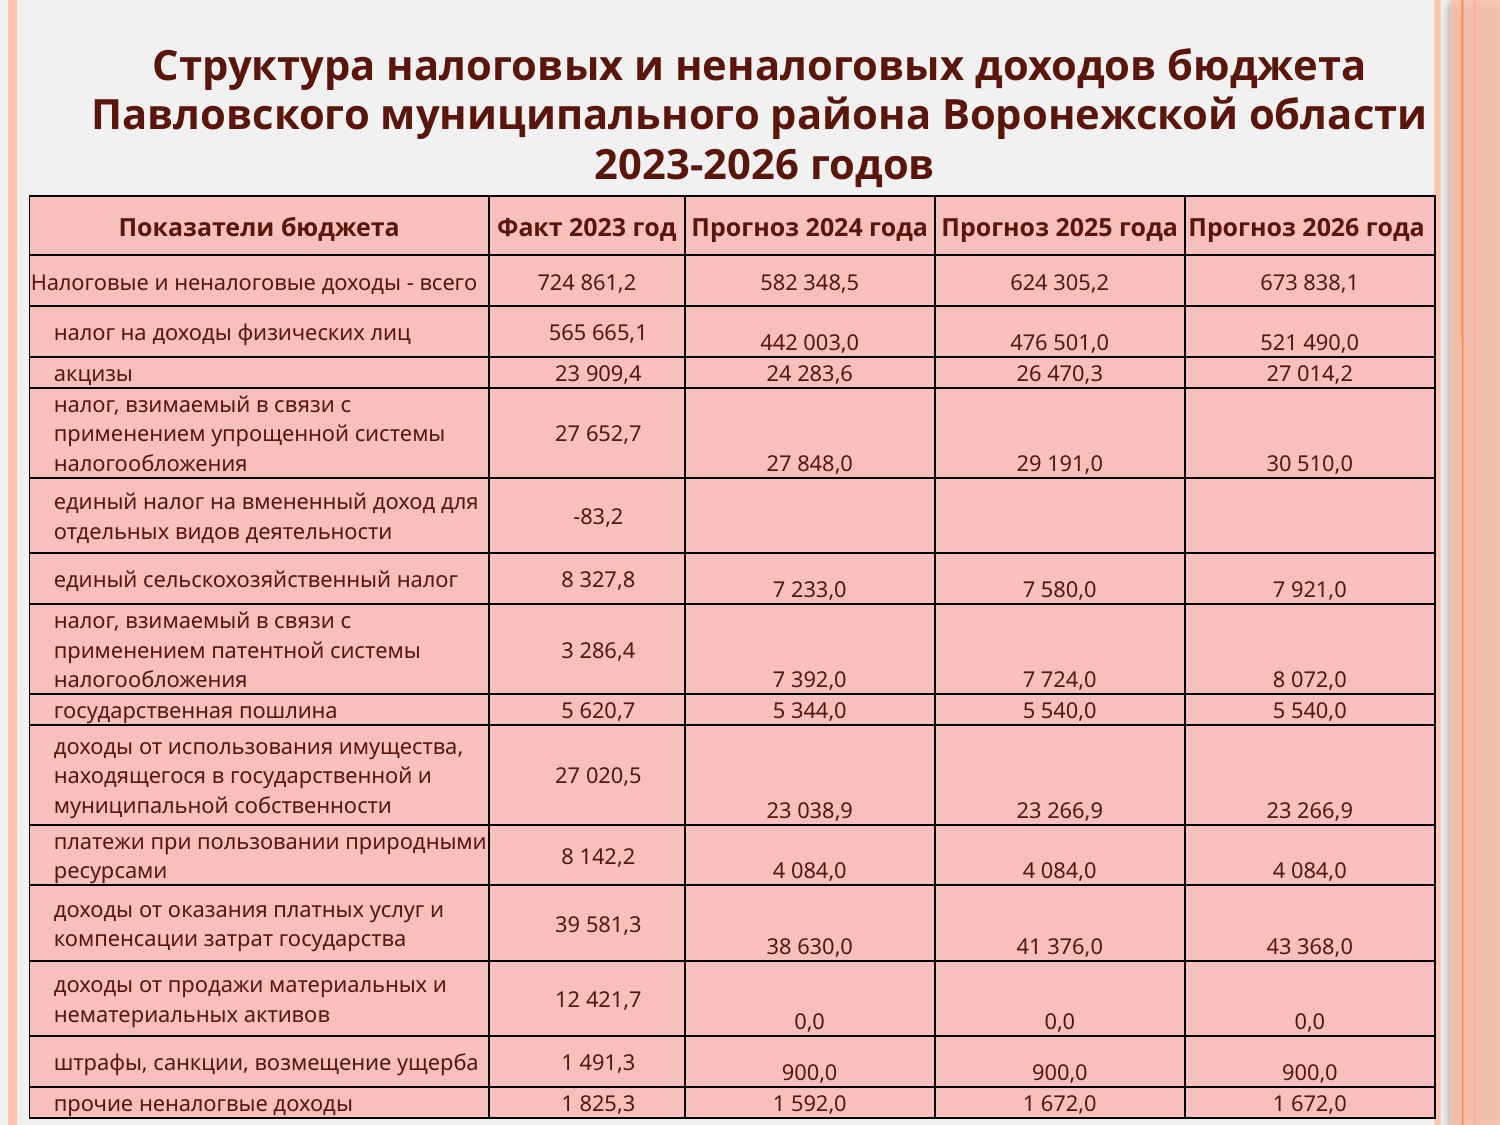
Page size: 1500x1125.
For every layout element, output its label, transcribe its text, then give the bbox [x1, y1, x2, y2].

table_cell 12 421,7 [490, 962, 684, 1035]
table_cell 29 191,0 [936, 389, 1184, 477]
table_cell 27 848,0 [686, 389, 934, 477]
table_cell налог, взимаемый в связи с применением патентной системы налогообложения [30, 605, 488, 693]
table_cell 7 724,0 [936, 605, 1184, 693]
table_cell 23 266,9 [1186, 726, 1434, 824]
table_cell -83,2 [490, 479, 684, 552]
table_header Прогноз 2026 года [1186, 197, 1434, 254]
table_cell 5 540,0 [1186, 695, 1434, 724]
table_cell 7 233,0 [686, 554, 934, 603]
table_cell 7 921,0 [1186, 554, 1434, 603]
table_cell единый сельскохозяйственный налог [30, 554, 488, 603]
table_cell акцизы [30, 358, 488, 387]
list Структура налоговых и неналоговых доходов бюджета Павловского муниципального района Воронежской области 2023-2026 годов [64, 30, 1447, 220]
table_cell 900,0 [1186, 1037, 1434, 1086]
table_cell [1186, 479, 1434, 552]
table_cell 8 072,0 [1186, 605, 1434, 693]
table_cell 582 348,5 [686, 256, 934, 305]
table_cell единый налог на вмененный доход для отдельных видов деятельности [30, 479, 488, 552]
table_cell 5 540,0 [936, 695, 1184, 724]
table_cell государственная пошлина [30, 695, 488, 724]
table_cell доходы от продажи материальных и нематериальных активов [30, 962, 488, 1035]
table_cell налог, взимаемый в связи с применением упрощенной системы налогообложения [30, 389, 488, 477]
table_cell доходы от использования имущества, находящегося в государственной и муниципальной собственности [30, 726, 488, 824]
table_cell 8 327,8 [490, 554, 684, 603]
table_header Прогноз 2024 года [686, 197, 934, 254]
table_cell [936, 479, 1184, 552]
table_cell 565 665,1 [490, 307, 684, 356]
table_cell 7 392,0 [686, 605, 934, 693]
table_cell 7 580,0 [936, 554, 1184, 603]
table_cell 724 861,2 [490, 256, 684, 305]
table_cell 23 266,9 [936, 726, 1184, 824]
table_cell 43 368,0 [1186, 886, 1434, 960]
table_cell 38 630,0 [686, 886, 934, 960]
table_cell 442 003,0 [686, 307, 934, 356]
table_cell 5 620,7 [490, 695, 684, 724]
table_cell 26 470,3 [936, 358, 1184, 387]
table_cell 1 825,3 [490, 1088, 684, 1117]
table_cell 521 490,0 [1186, 307, 1434, 356]
table_cell 0,0 [686, 962, 934, 1035]
table_header Показатели бюджета [30, 197, 488, 254]
table_cell 4 084,0 [686, 826, 934, 884]
table_cell 624 305,2 [936, 256, 1184, 305]
table_cell 900,0 [936, 1037, 1184, 1086]
table_cell платежи при пользовании природными ресурсами [30, 826, 488, 884]
table_cell 0,0 [936, 962, 1184, 1035]
table_cell прочие неналогвые доходы [30, 1088, 488, 1117]
table_cell 673 838,1 [1186, 256, 1434, 305]
table_cell 4 084,0 [1186, 826, 1434, 884]
table_cell 1 672,0 [936, 1088, 1184, 1117]
table_cell 3 286,4 [490, 605, 684, 693]
table_cell 5 344,0 [686, 695, 934, 724]
table_cell 476 501,0 [936, 307, 1184, 356]
table_cell 1 491,3 [490, 1037, 684, 1086]
table_cell 1 672,0 [1186, 1088, 1434, 1117]
table_header Факт 2023 год [490, 197, 684, 254]
table_cell 27 020,5 [490, 726, 684, 824]
table_cell 23 038,9 [686, 726, 934, 824]
table_cell доходы от оказания платных услуг и компенсации затрат государства [30, 886, 488, 960]
table_cell [686, 479, 934, 552]
table_cell 23 909,4 [490, 358, 684, 387]
table_cell 24 283,6 [686, 358, 934, 387]
table_header Прогноз 2025 года [936, 197, 1184, 254]
table_cell 0,0 [1186, 962, 1434, 1035]
table_cell Налоговые и неналоговые доходы - всего [30, 256, 488, 305]
table_cell 41 376,0 [936, 886, 1184, 960]
table_cell 4 084,0 [936, 826, 1184, 884]
table_cell 1 592,0 [686, 1088, 934, 1117]
table_cell 39 581,3 [490, 886, 684, 960]
table_cell 30 510,0 [1186, 389, 1434, 477]
table_cell штрафы, санкции, возмещение ущерба [30, 1037, 488, 1086]
table_cell 27 014,2 [1186, 358, 1434, 387]
table_cell налог на доходы физических лиц [30, 307, 488, 356]
table_cell 900,0 [686, 1037, 934, 1086]
table_cell 8 142,2 [490, 826, 684, 884]
table_cell 27 652,7 [490, 389, 684, 477]
